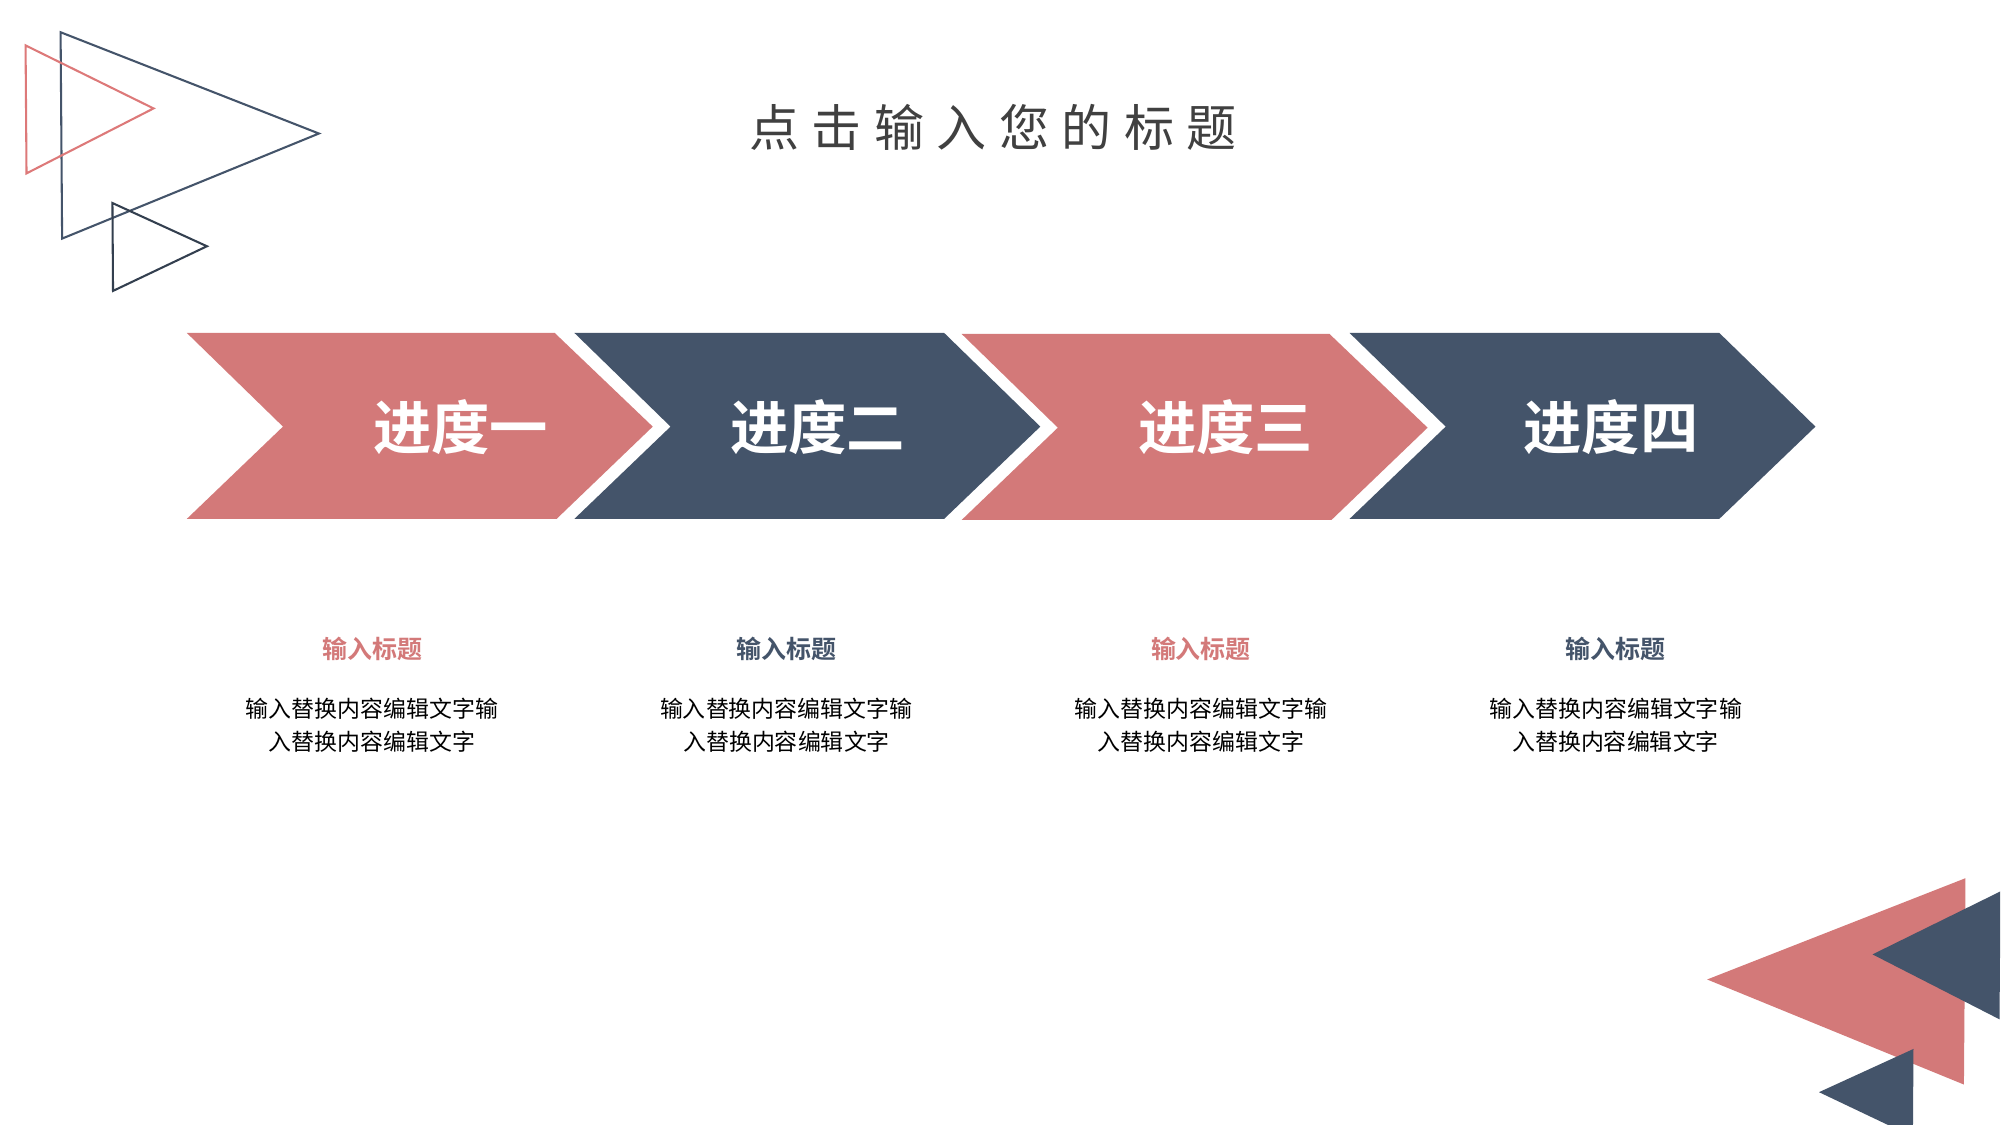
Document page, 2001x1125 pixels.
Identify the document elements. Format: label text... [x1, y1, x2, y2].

text_box 进度二 [715, 384, 932, 469]
text_box [1349, 332, 1816, 519]
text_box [1056, 626, 1346, 762]
text_box 进度一 [358, 384, 574, 469]
text_box [186, 332, 653, 519]
text_box 进度三 [1123, 384, 1339, 469]
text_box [641, 626, 931, 762]
text_box [574, 332, 1041, 519]
text_box 进度四 [1508, 384, 1725, 469]
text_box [1471, 626, 1761, 762]
text_box 点击输入您的标题 [685, 96, 1301, 157]
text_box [227, 626, 517, 762]
text_box [961, 333, 1428, 520]
